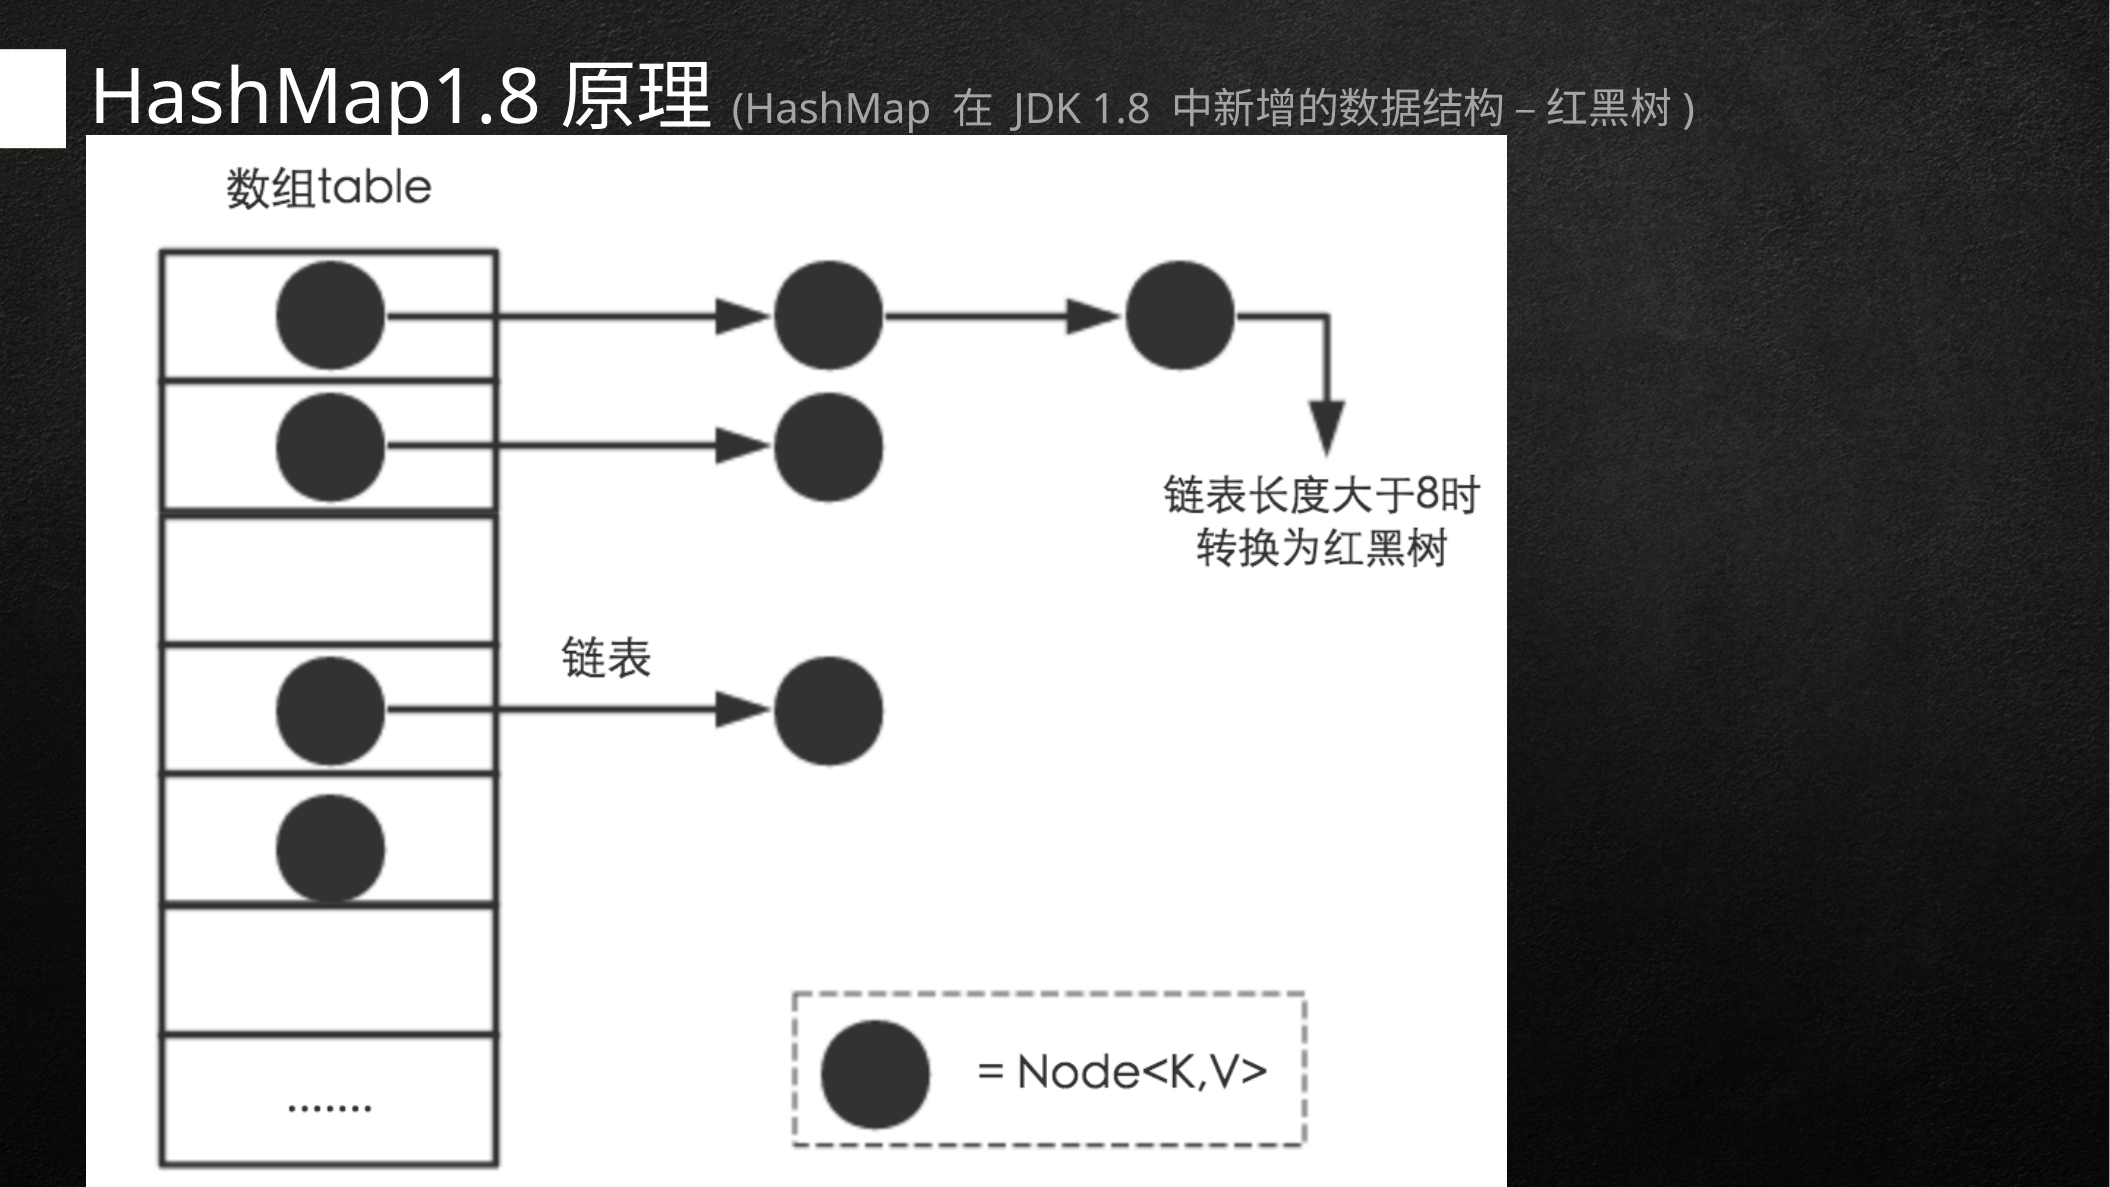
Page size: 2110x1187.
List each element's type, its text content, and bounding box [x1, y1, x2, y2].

title HashMap1.8原理(HashMap 在 JDK 1.8 中新增的数据结构 – 红黑树) [74, 48, 2052, 150]
picture [0, 0, 2110, 1187]
